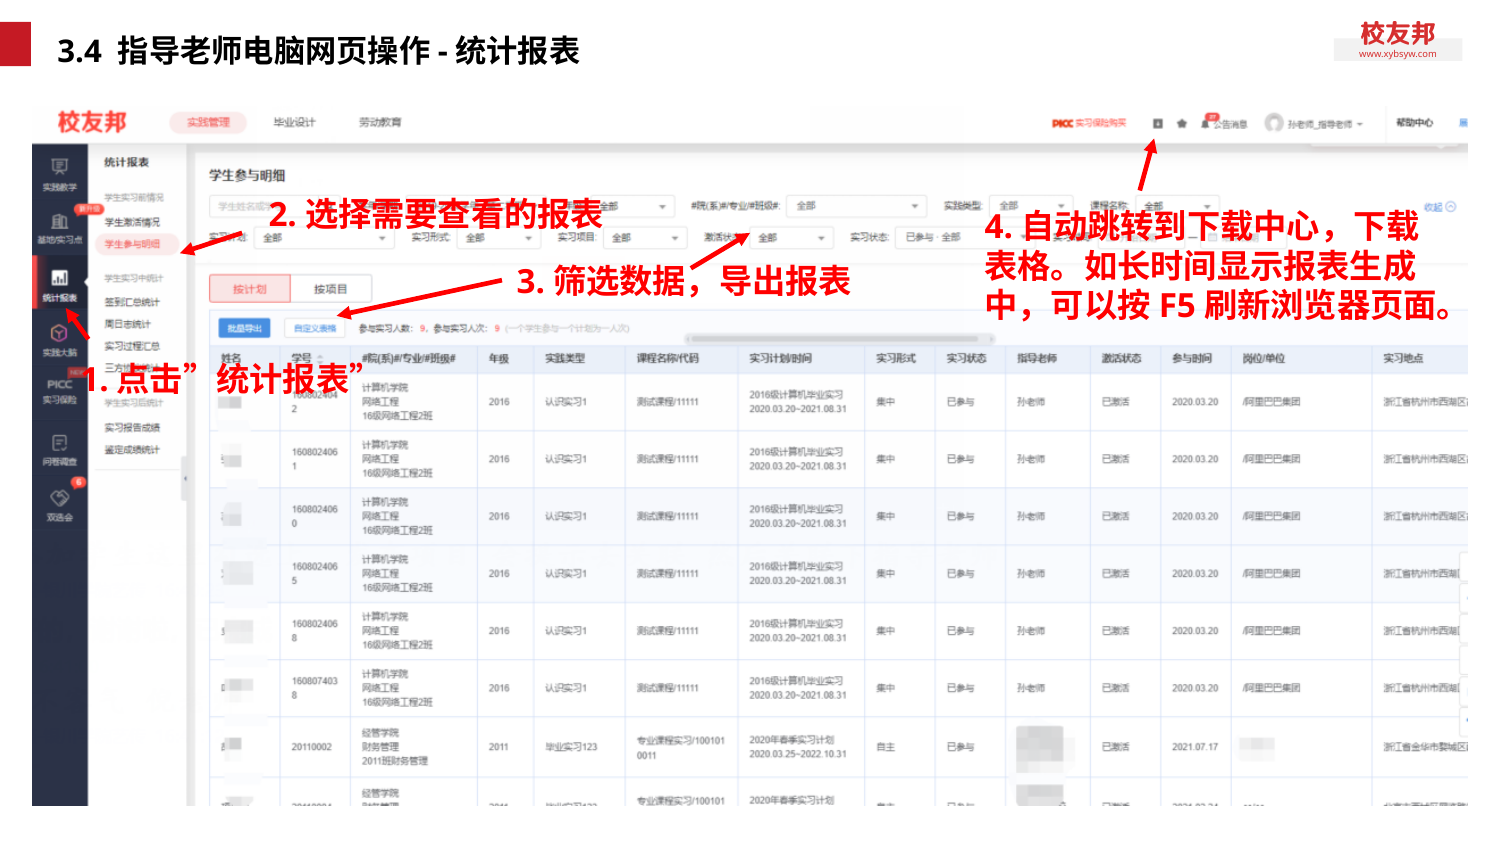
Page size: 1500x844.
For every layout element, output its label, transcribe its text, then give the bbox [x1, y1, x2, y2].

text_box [65, 308, 89, 340]
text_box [179, 232, 243, 254]
picture [32, 106, 1468, 806]
picture [1361, 21, 1435, 45]
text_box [690, 232, 750, 269]
title 3.4 指导老师电脑网页操作-统计报表 [42, 11, 939, 77]
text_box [336, 280, 502, 316]
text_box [1139, 138, 1155, 191]
